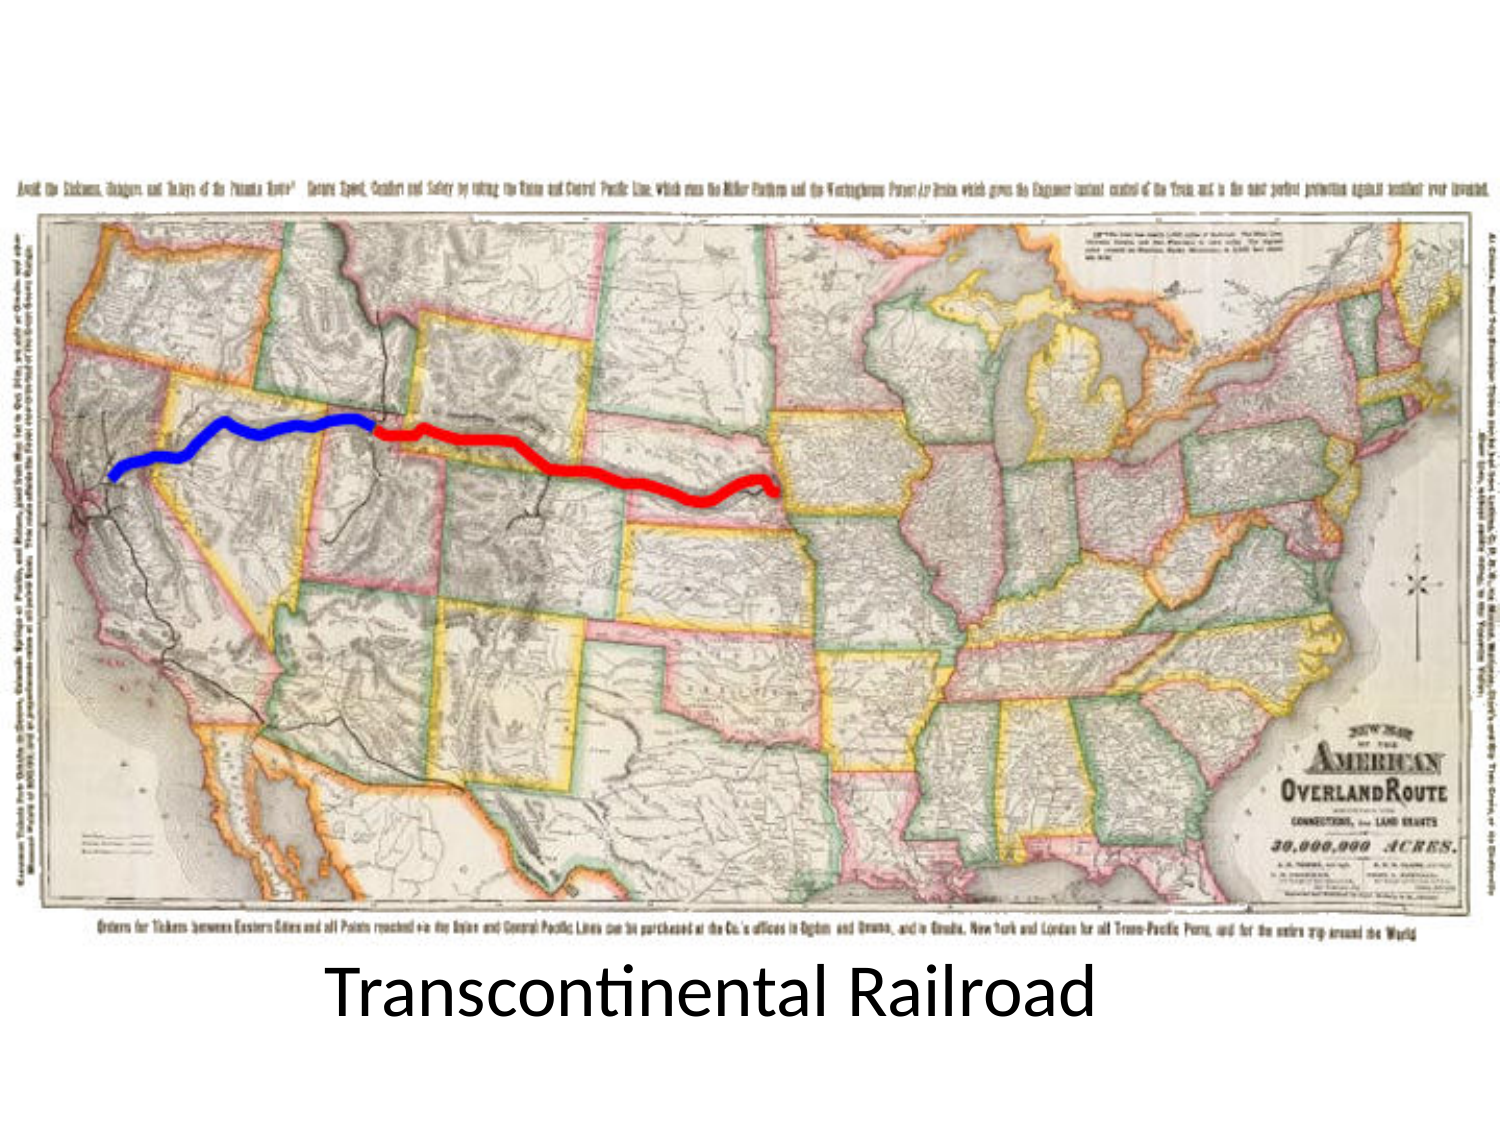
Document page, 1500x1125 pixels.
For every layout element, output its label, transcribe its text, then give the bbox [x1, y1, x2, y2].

picture [0, 162, 1500, 963]
text_box Transcontinental Railroad [310, 972, 1114, 1040]
